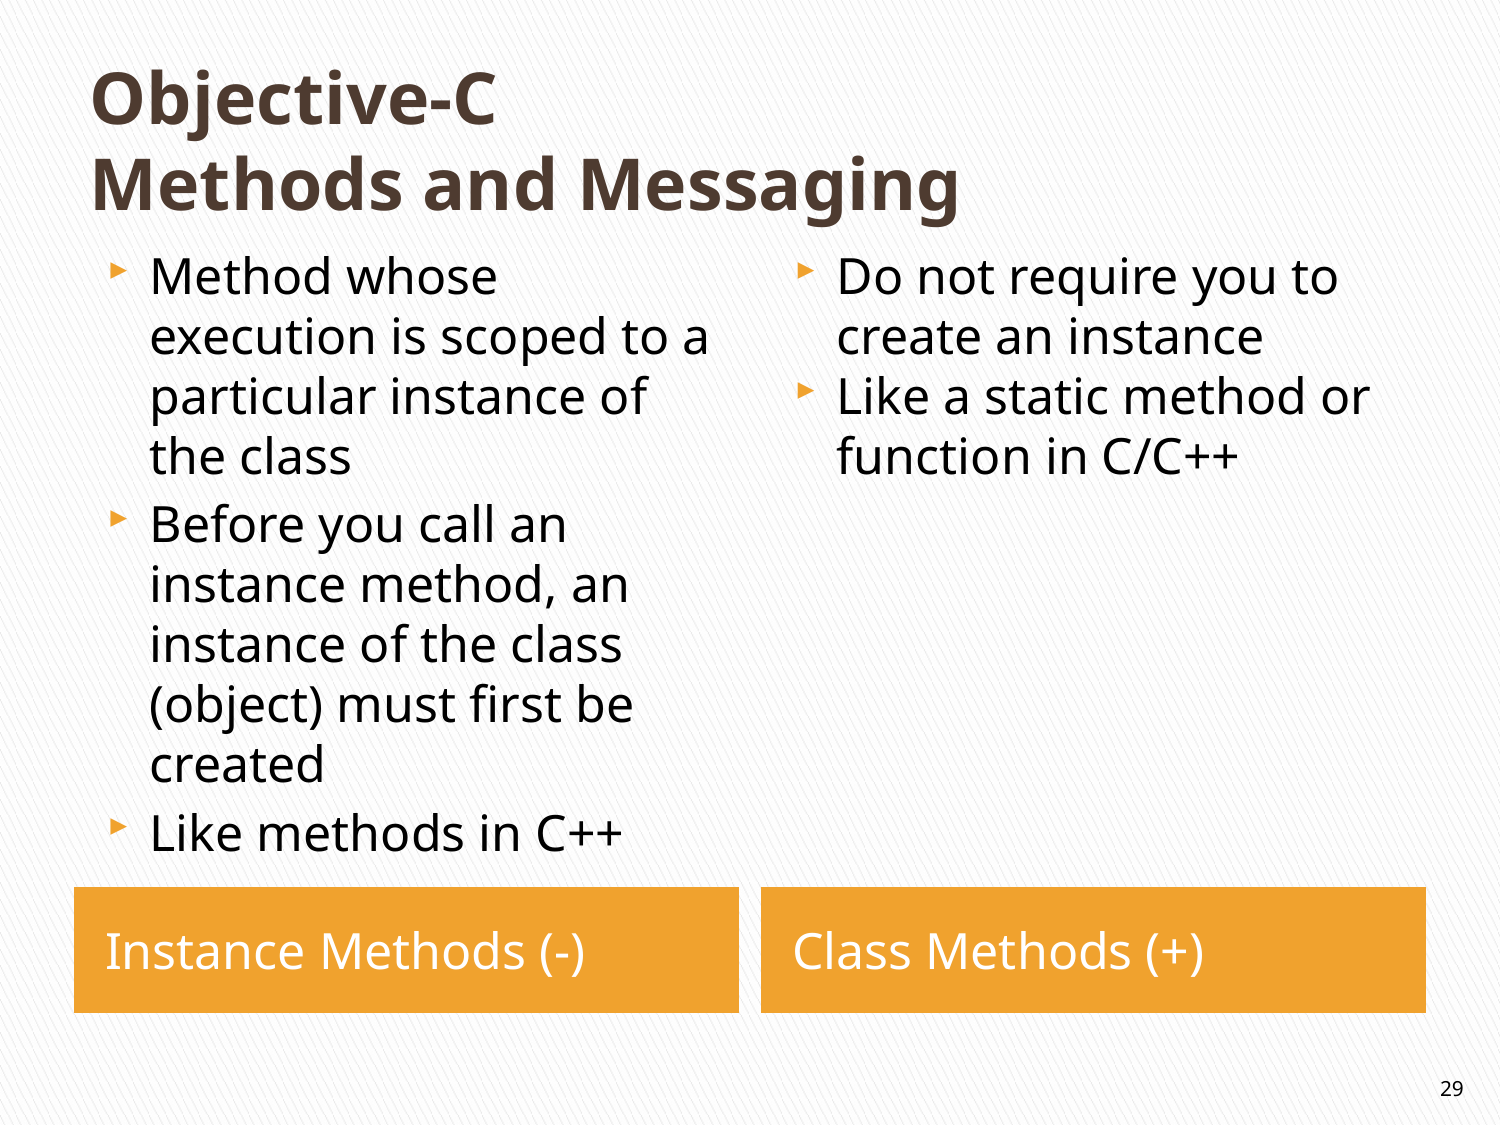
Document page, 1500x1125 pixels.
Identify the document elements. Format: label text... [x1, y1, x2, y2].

title Objective-C Methods and Messaging [75, 44, 1425, 233]
list Instance Methods (-) [74, 887, 739, 1013]
slide_number 29 [1418, 1051, 1479, 1112]
list Class Methods (+) [761, 887, 1426, 1013]
list Method whose execution is scoped to a particular instance of the class Before you call an instance method, an instance of the class (object) must first be created Like methods in C++ [75, 236, 738, 884]
list Do not require you to create an instance Like a static method or function in C/C++ [761, 236, 1425, 884]
